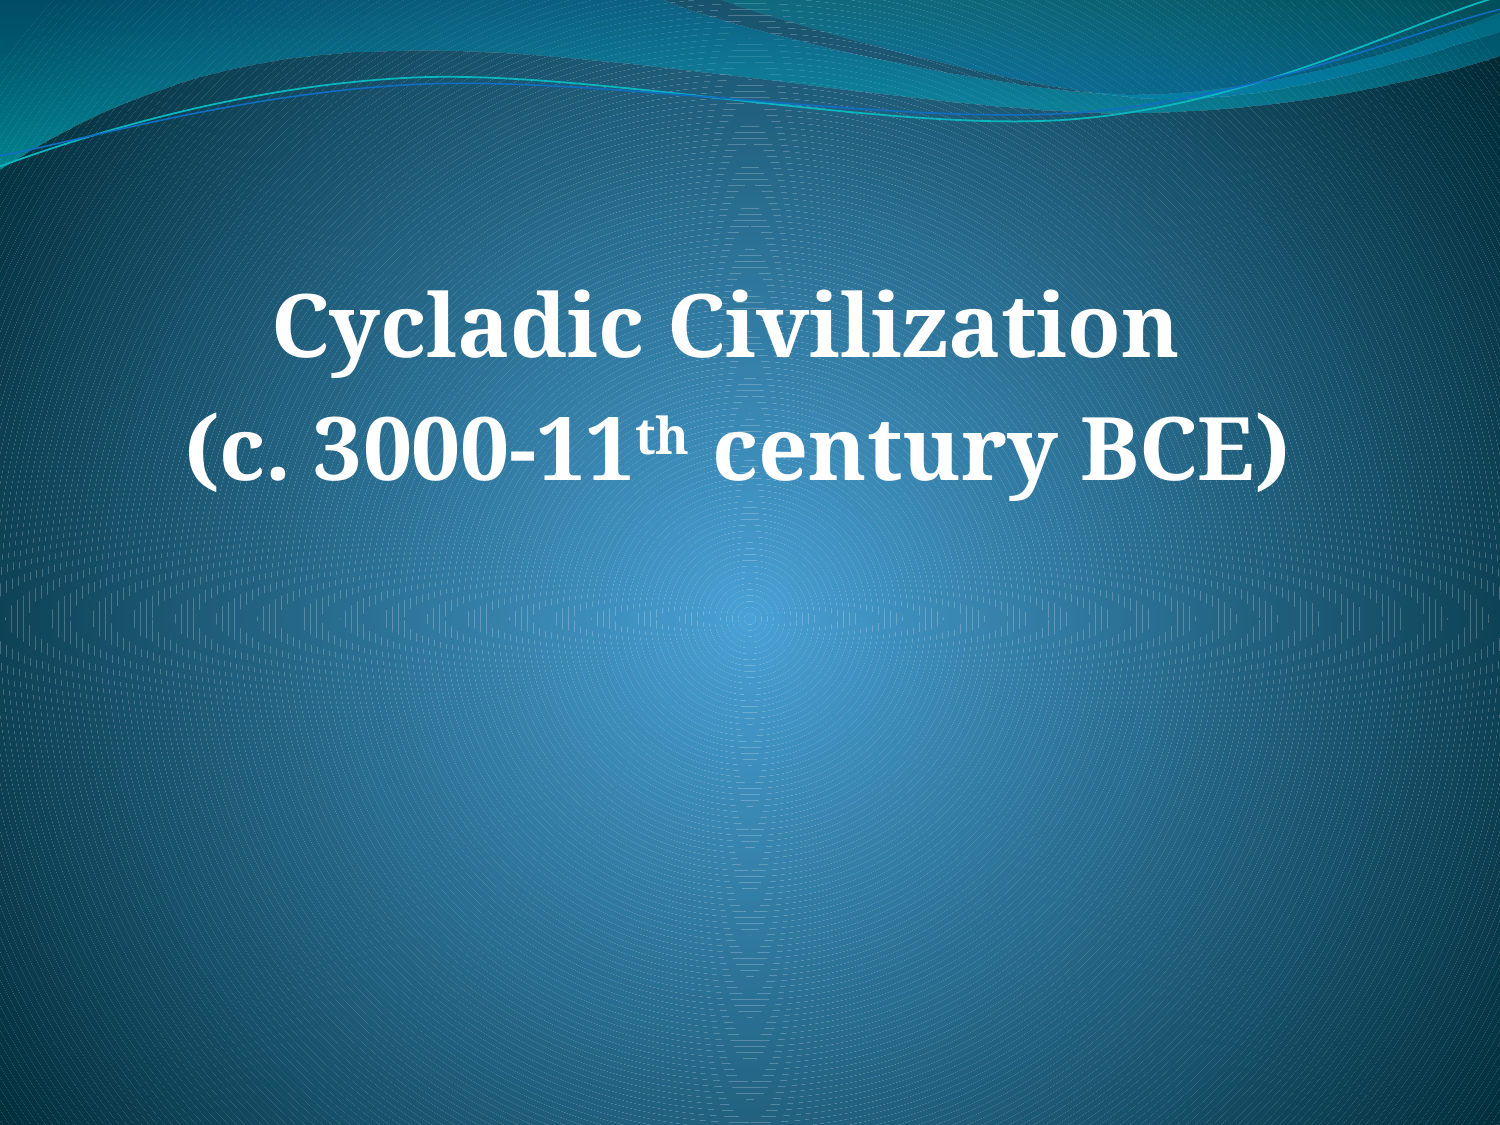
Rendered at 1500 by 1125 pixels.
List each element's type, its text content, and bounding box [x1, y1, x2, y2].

list Cycladic Civilization (c. 3000-11th century BCE) [99, 262, 1375, 511]
